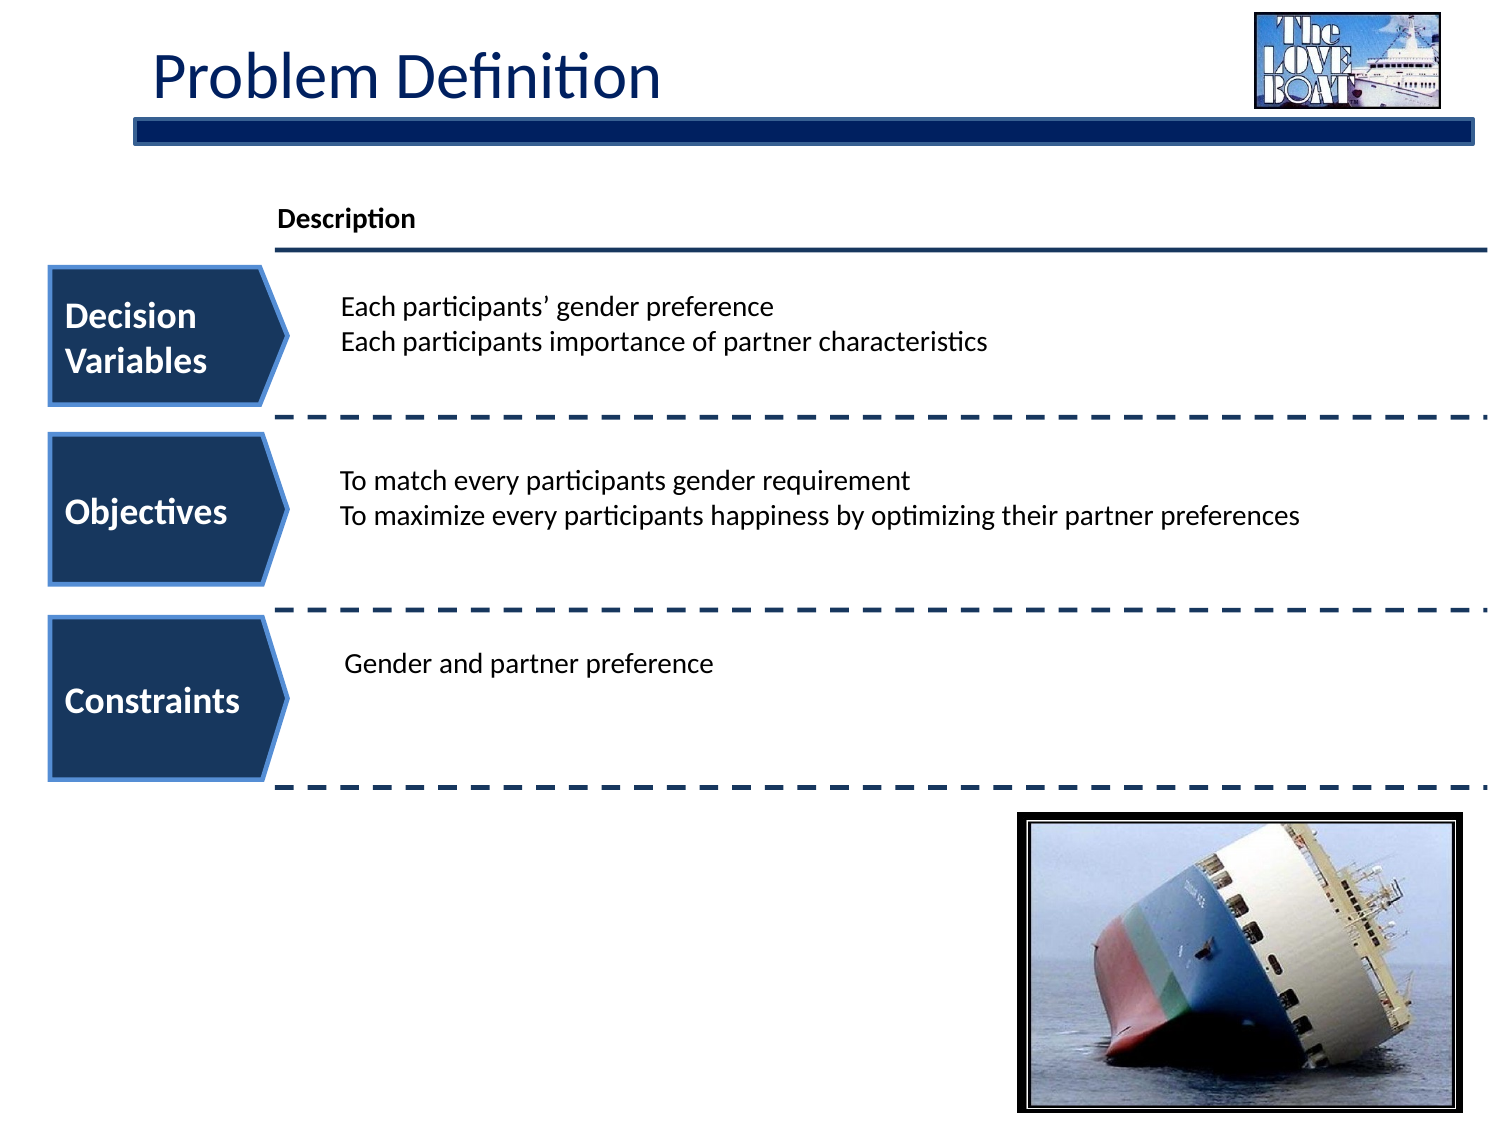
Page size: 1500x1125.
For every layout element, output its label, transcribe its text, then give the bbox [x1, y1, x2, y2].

picture [1017, 812, 1463, 1113]
picture [1254, 12, 1441, 24]
text_box Problem Definition [137, 24, 1463, 120]
text_box Objectives [49, 434, 288, 585]
text_box Constraints [49, 617, 288, 780]
text_box Each participants’ gender preference Each participants importance of partner characteristics [326, 279, 1420, 365]
text_box To match every participants gender requirement To maximize every participants happiness by optimizing their partner preferences [324, 454, 1407, 539]
text_box Gender and partner preference [329, 637, 1367, 688]
text_box Decision Variables [49, 267, 288, 405]
text_box Description [262, 192, 475, 242]
